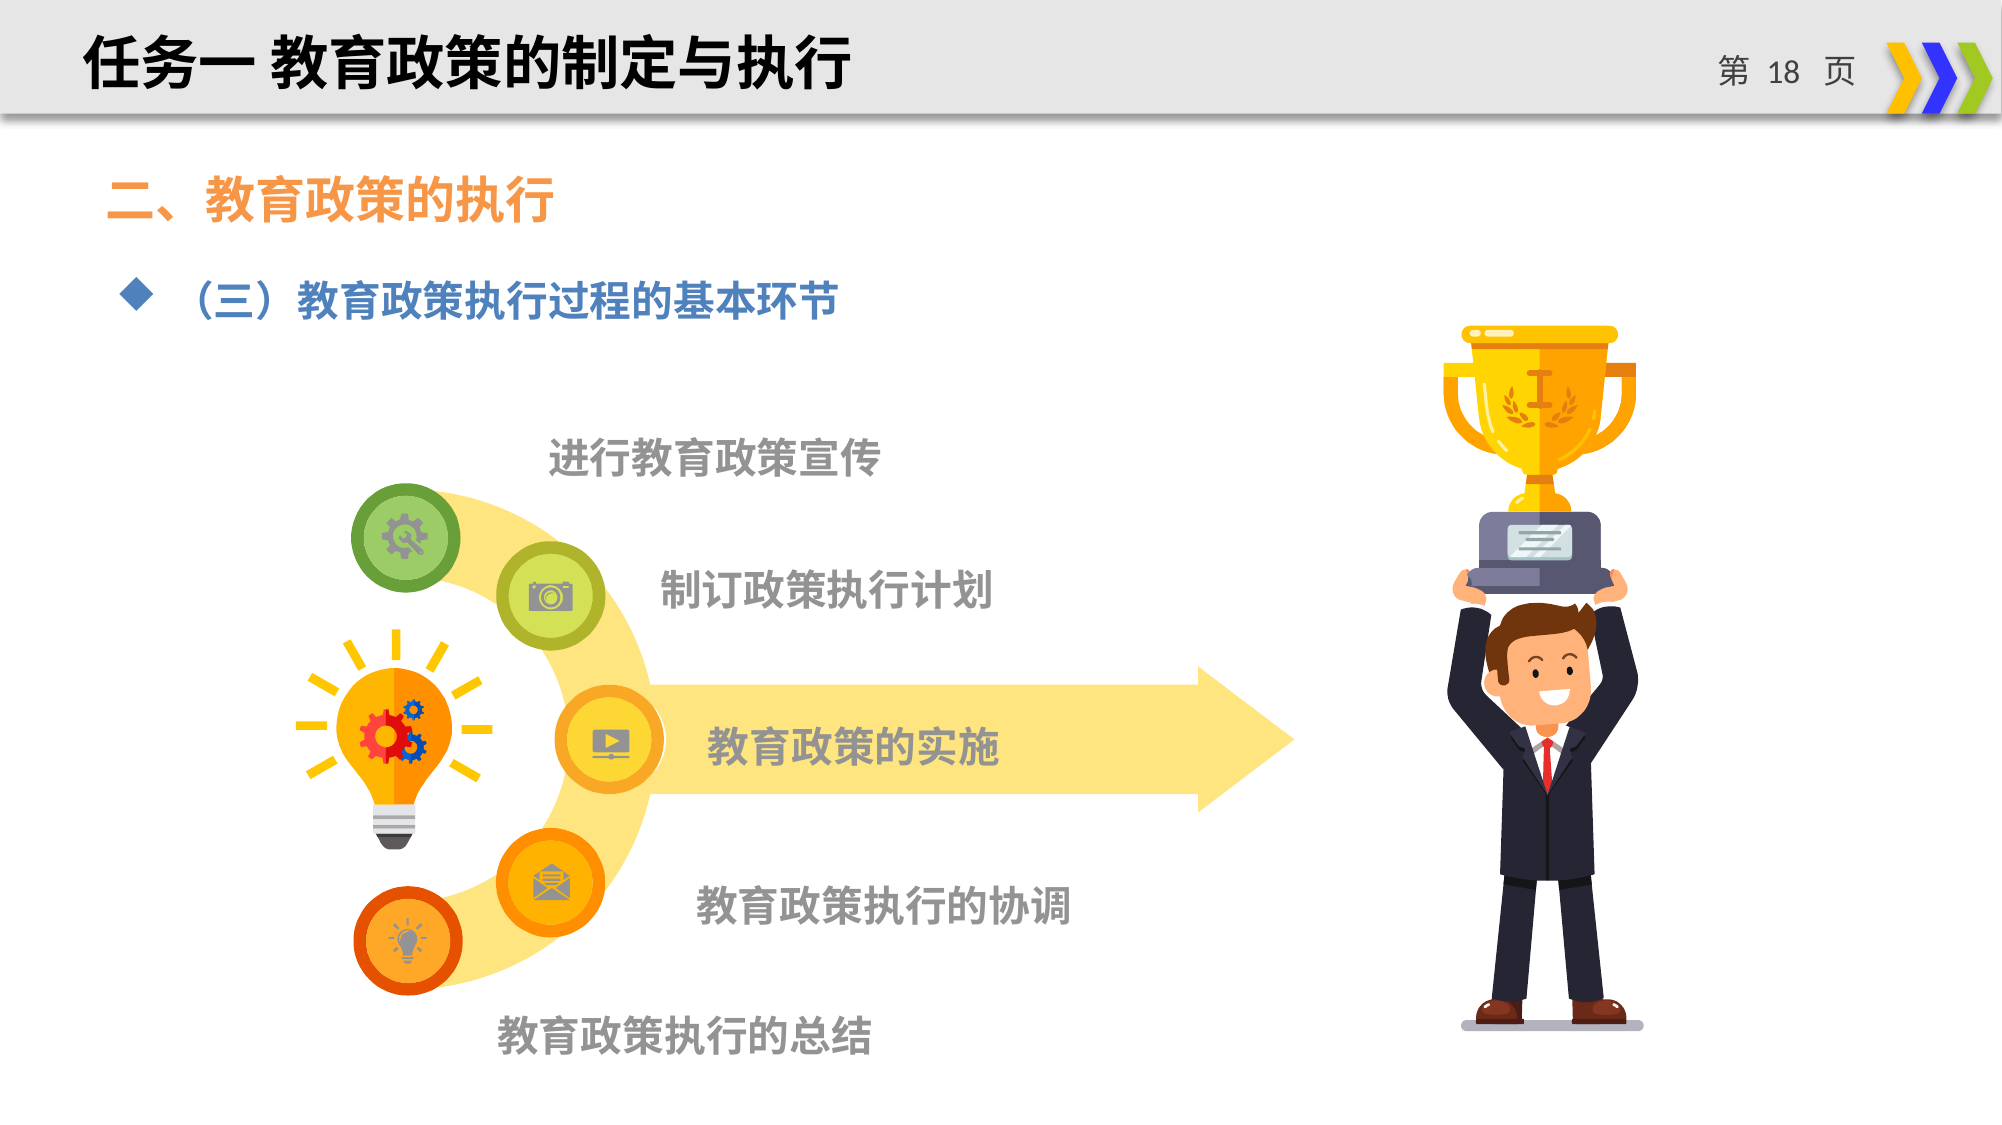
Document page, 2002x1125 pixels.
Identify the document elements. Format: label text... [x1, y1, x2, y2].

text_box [353, 885, 463, 996]
picture [1443, 325, 1644, 1032]
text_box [495, 827, 606, 938]
text_box 教育政策执行的总结 [482, 987, 896, 1068]
text_box 制订政策执行计划 [645, 541, 1054, 622]
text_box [495, 541, 606, 651]
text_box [295, 629, 493, 850]
text_box [543, 773, 651, 883]
text_box [466, 496, 556, 601]
text_box （三）教育政策执行过程的基本环节 [101, 267, 935, 332]
text_box [467, 878, 546, 982]
text_box [546, 594, 651, 706]
text_box 任务一 教育政策的制定与执行 [67, 19, 1008, 104]
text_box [350, 483, 461, 593]
text_box [592, 729, 630, 760]
text_box 教育政策执行的协调 [681, 857, 1096, 938]
text_box [554, 684, 665, 795]
text_box 进行教育政策宣传 [533, 408, 956, 489]
text_box 二、教育政策的执行 [90, 160, 806, 236]
text_box [645, 666, 1295, 813]
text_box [381, 513, 428, 559]
text_box [567, 697, 652, 782]
text_box 教育政策的实施 [693, 698, 1113, 779]
